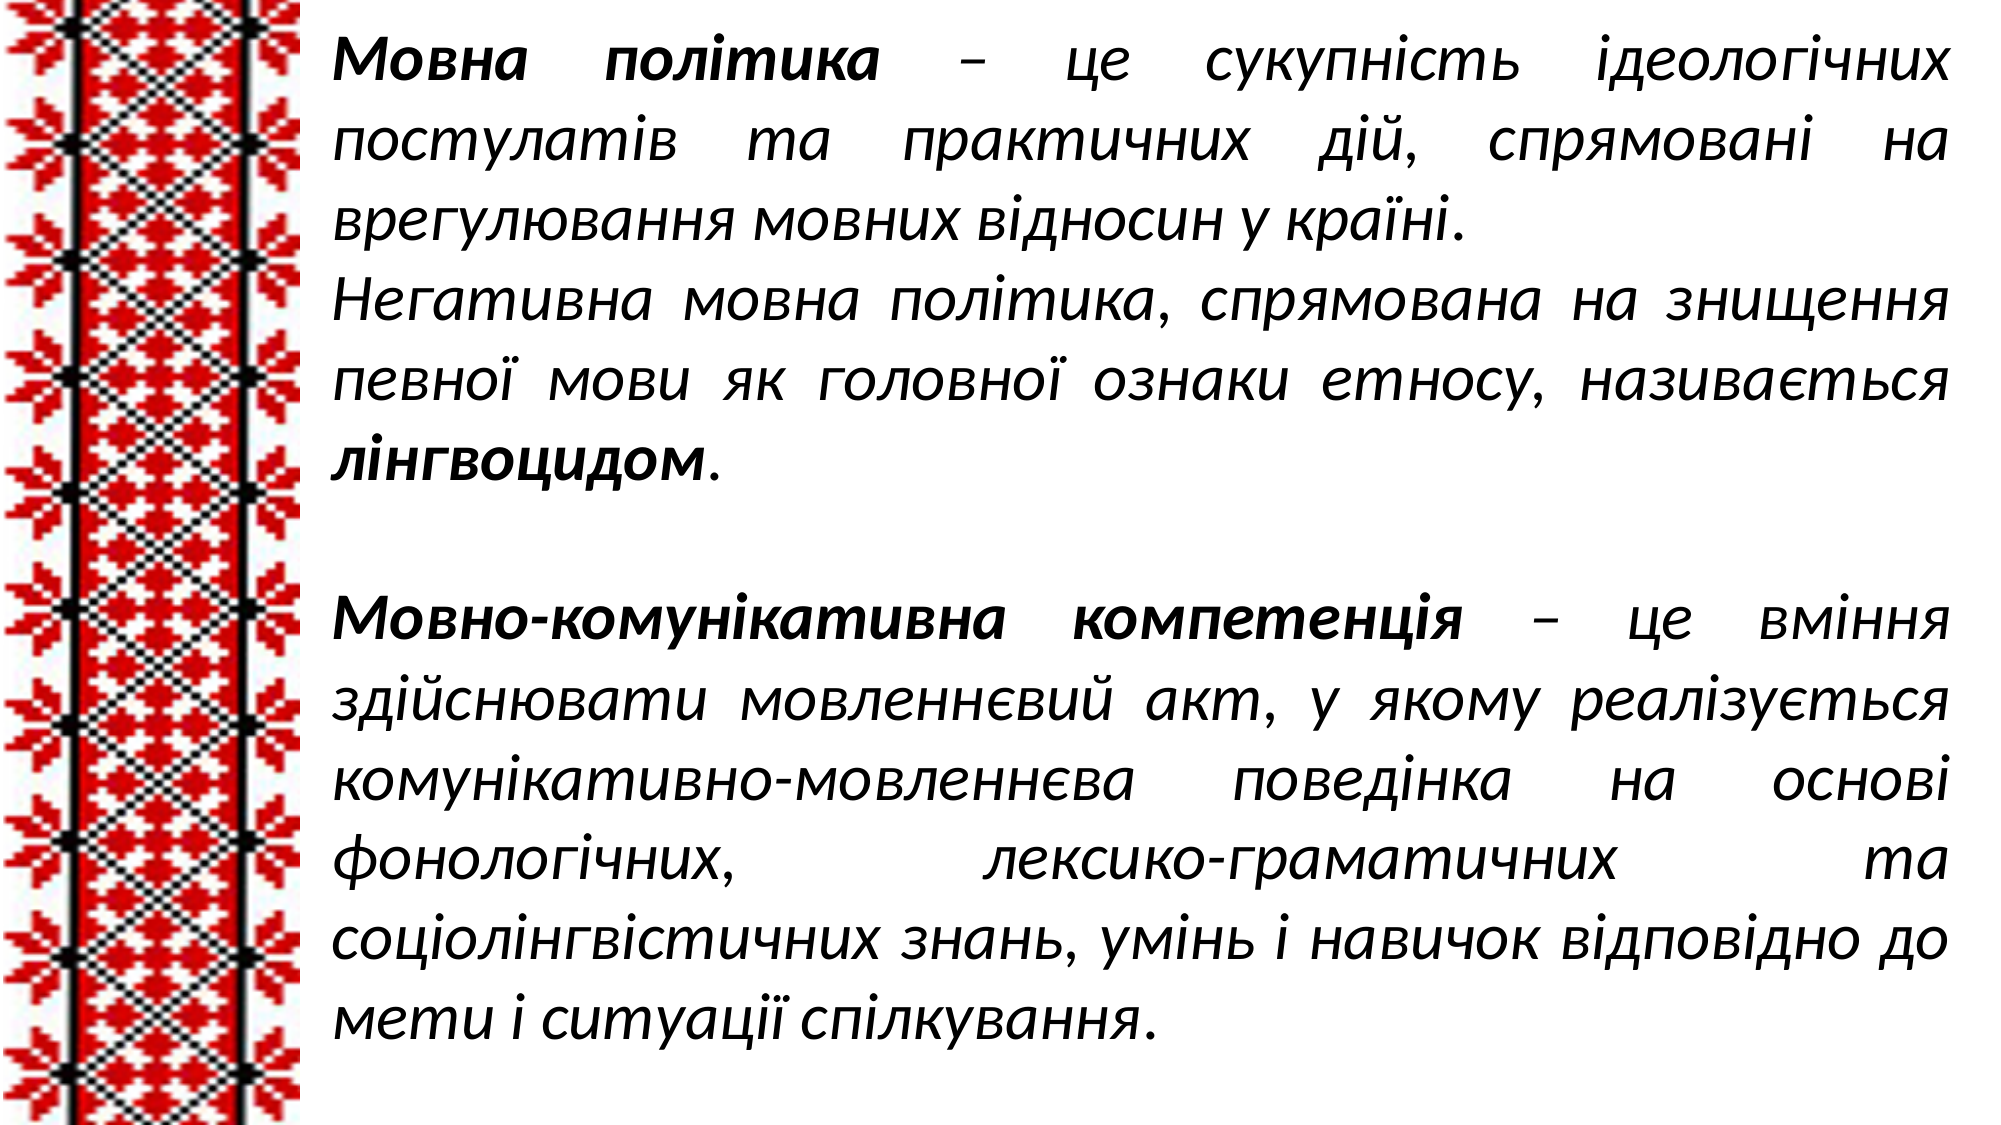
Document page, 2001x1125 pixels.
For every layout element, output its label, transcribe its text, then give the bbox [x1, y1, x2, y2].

picture [3, 0, 300, 1125]
text_box Мовна політика – це сукупність ідеологічних постулатів та практичних дій, спрямовані на врегулювання мовних відносин у країні. Негативна мовна політика, спрямована на знищення певної мови як головної ознаки етносу, називається лінгвоцидом. Мовно-комунікативна компетенція – це вміння здійснювати мовленнєвий акт, у якому реалізується комунікативно-мовленнєва поведінка на основі фонологічних, лексико-граматичних та соціолінгвістичних знань, умінь і навичок відповідно до мети і ситуації спілкування. [316, 6, 1967, 1061]
